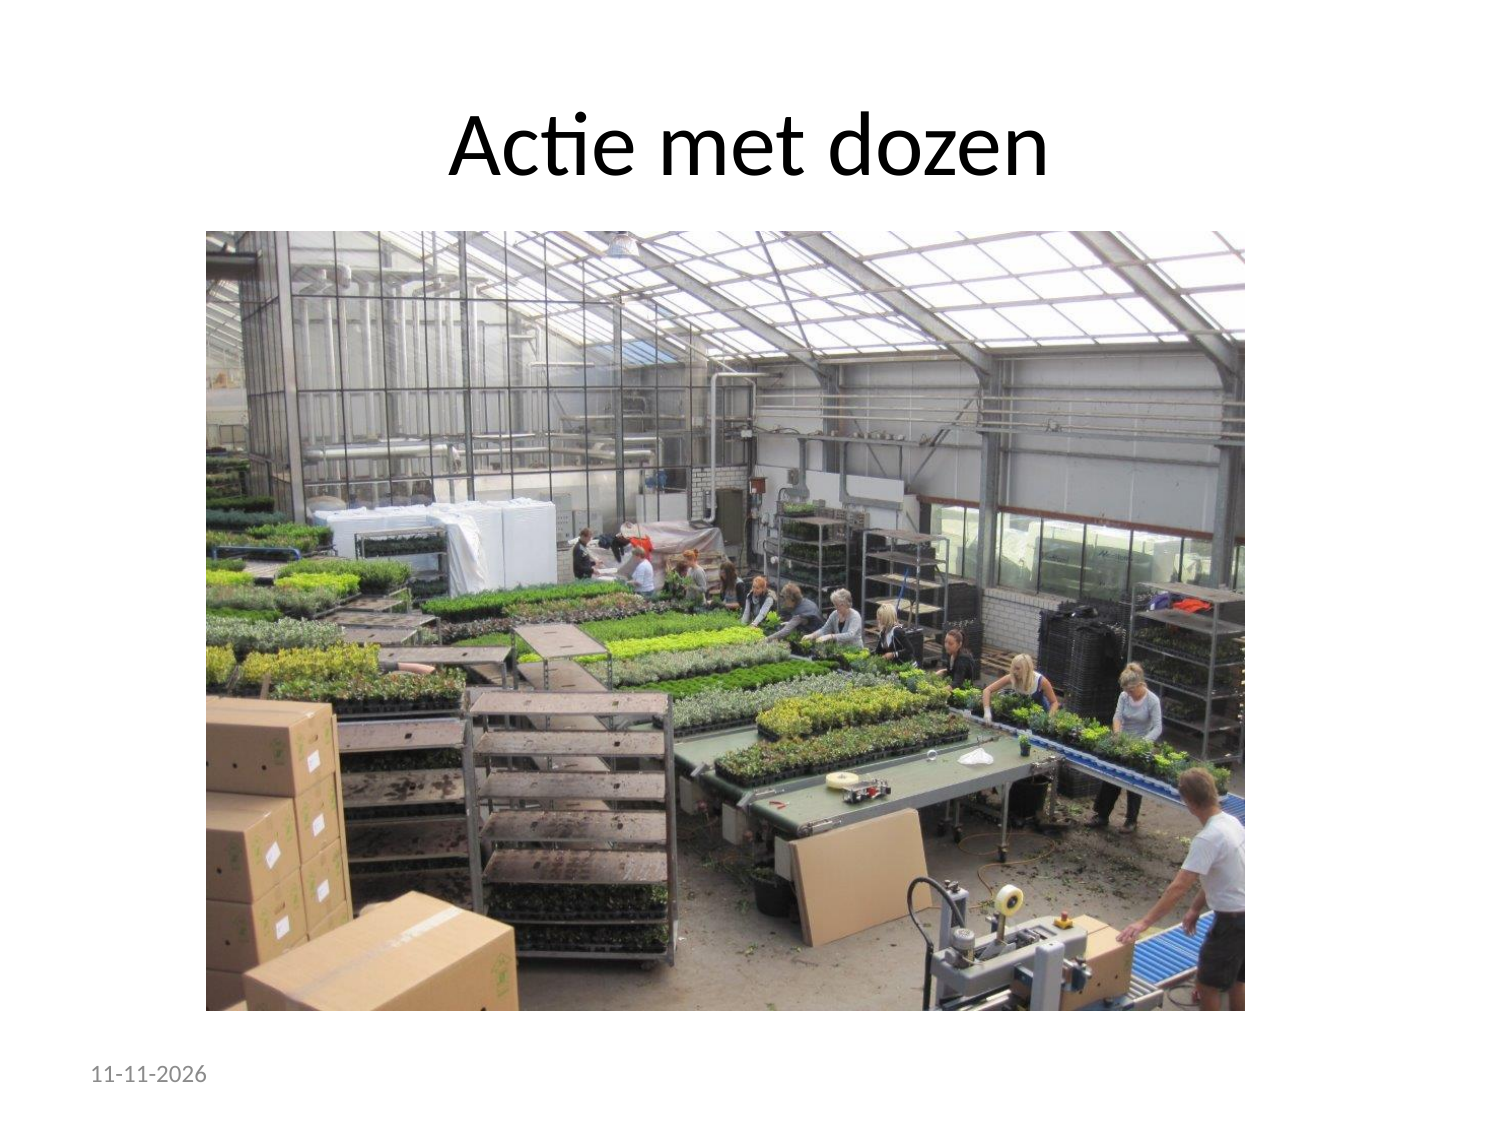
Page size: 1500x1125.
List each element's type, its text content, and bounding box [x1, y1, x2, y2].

picture [206, 231, 1246, 1011]
title Actie met dozen [75, 45, 1425, 233]
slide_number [75, 1042, 425, 1103]
